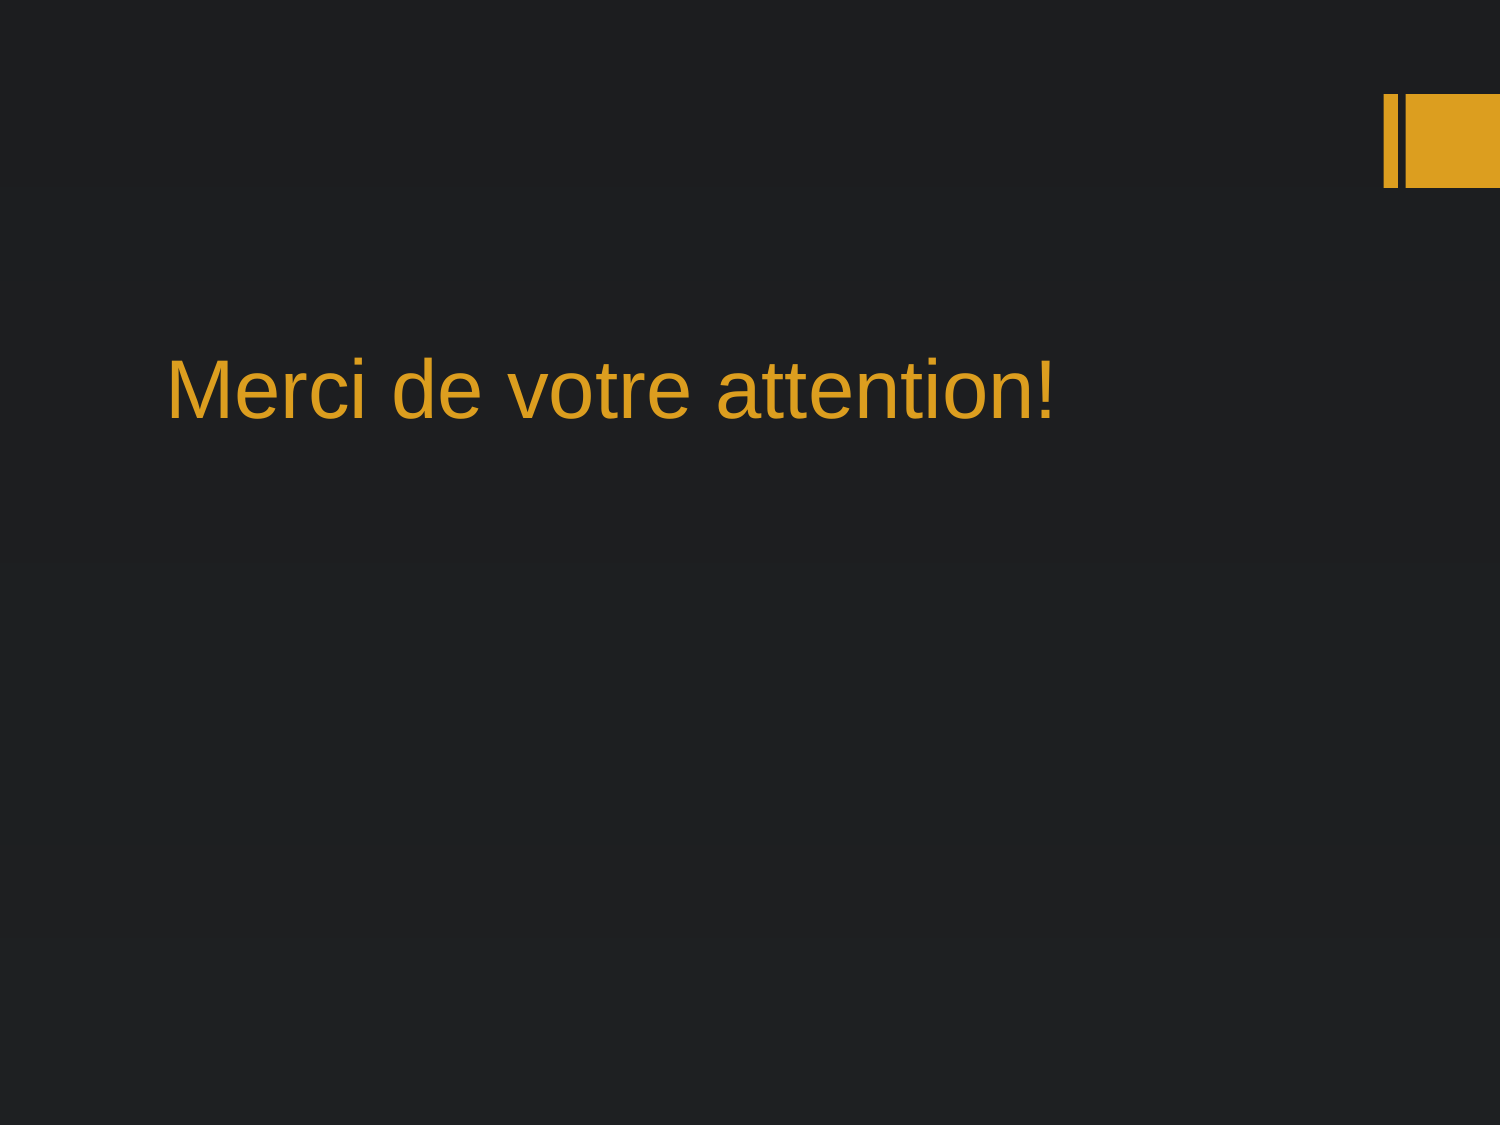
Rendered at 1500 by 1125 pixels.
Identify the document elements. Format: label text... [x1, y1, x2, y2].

title Merci de votre attention! [150, 253, 1350, 443]
